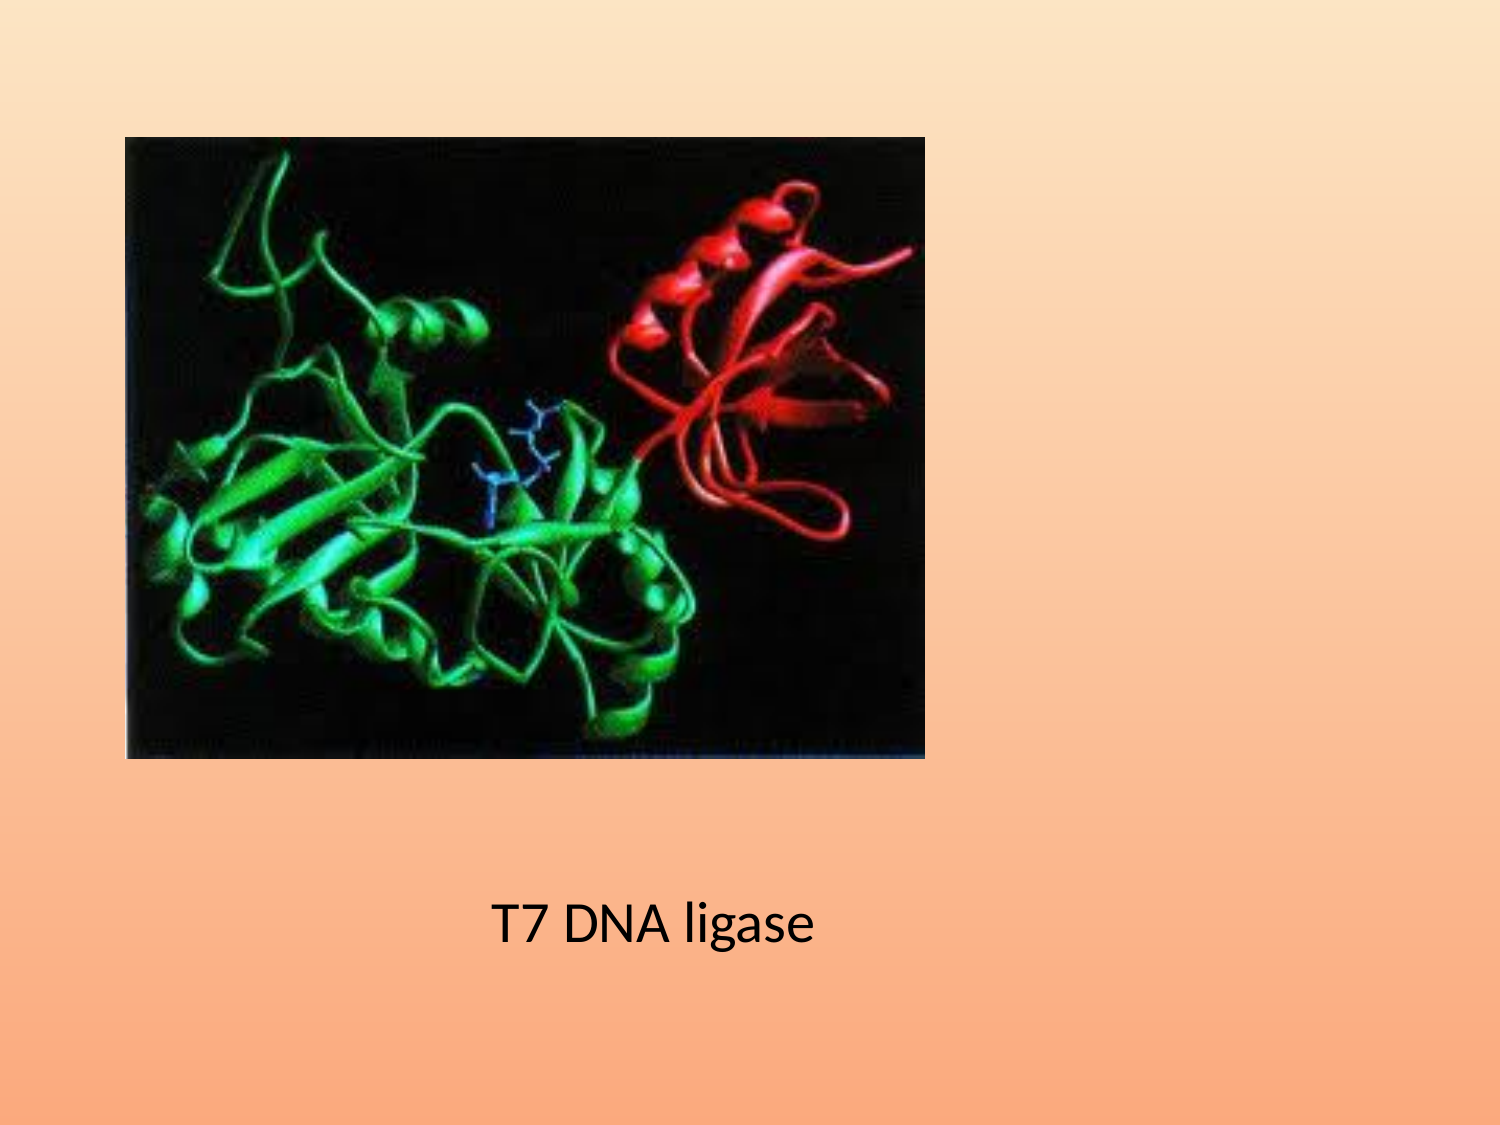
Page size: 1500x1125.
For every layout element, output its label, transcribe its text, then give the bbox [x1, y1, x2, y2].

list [124, 137, 926, 759]
text_box T7 DNA ligase [477, 876, 831, 962]
